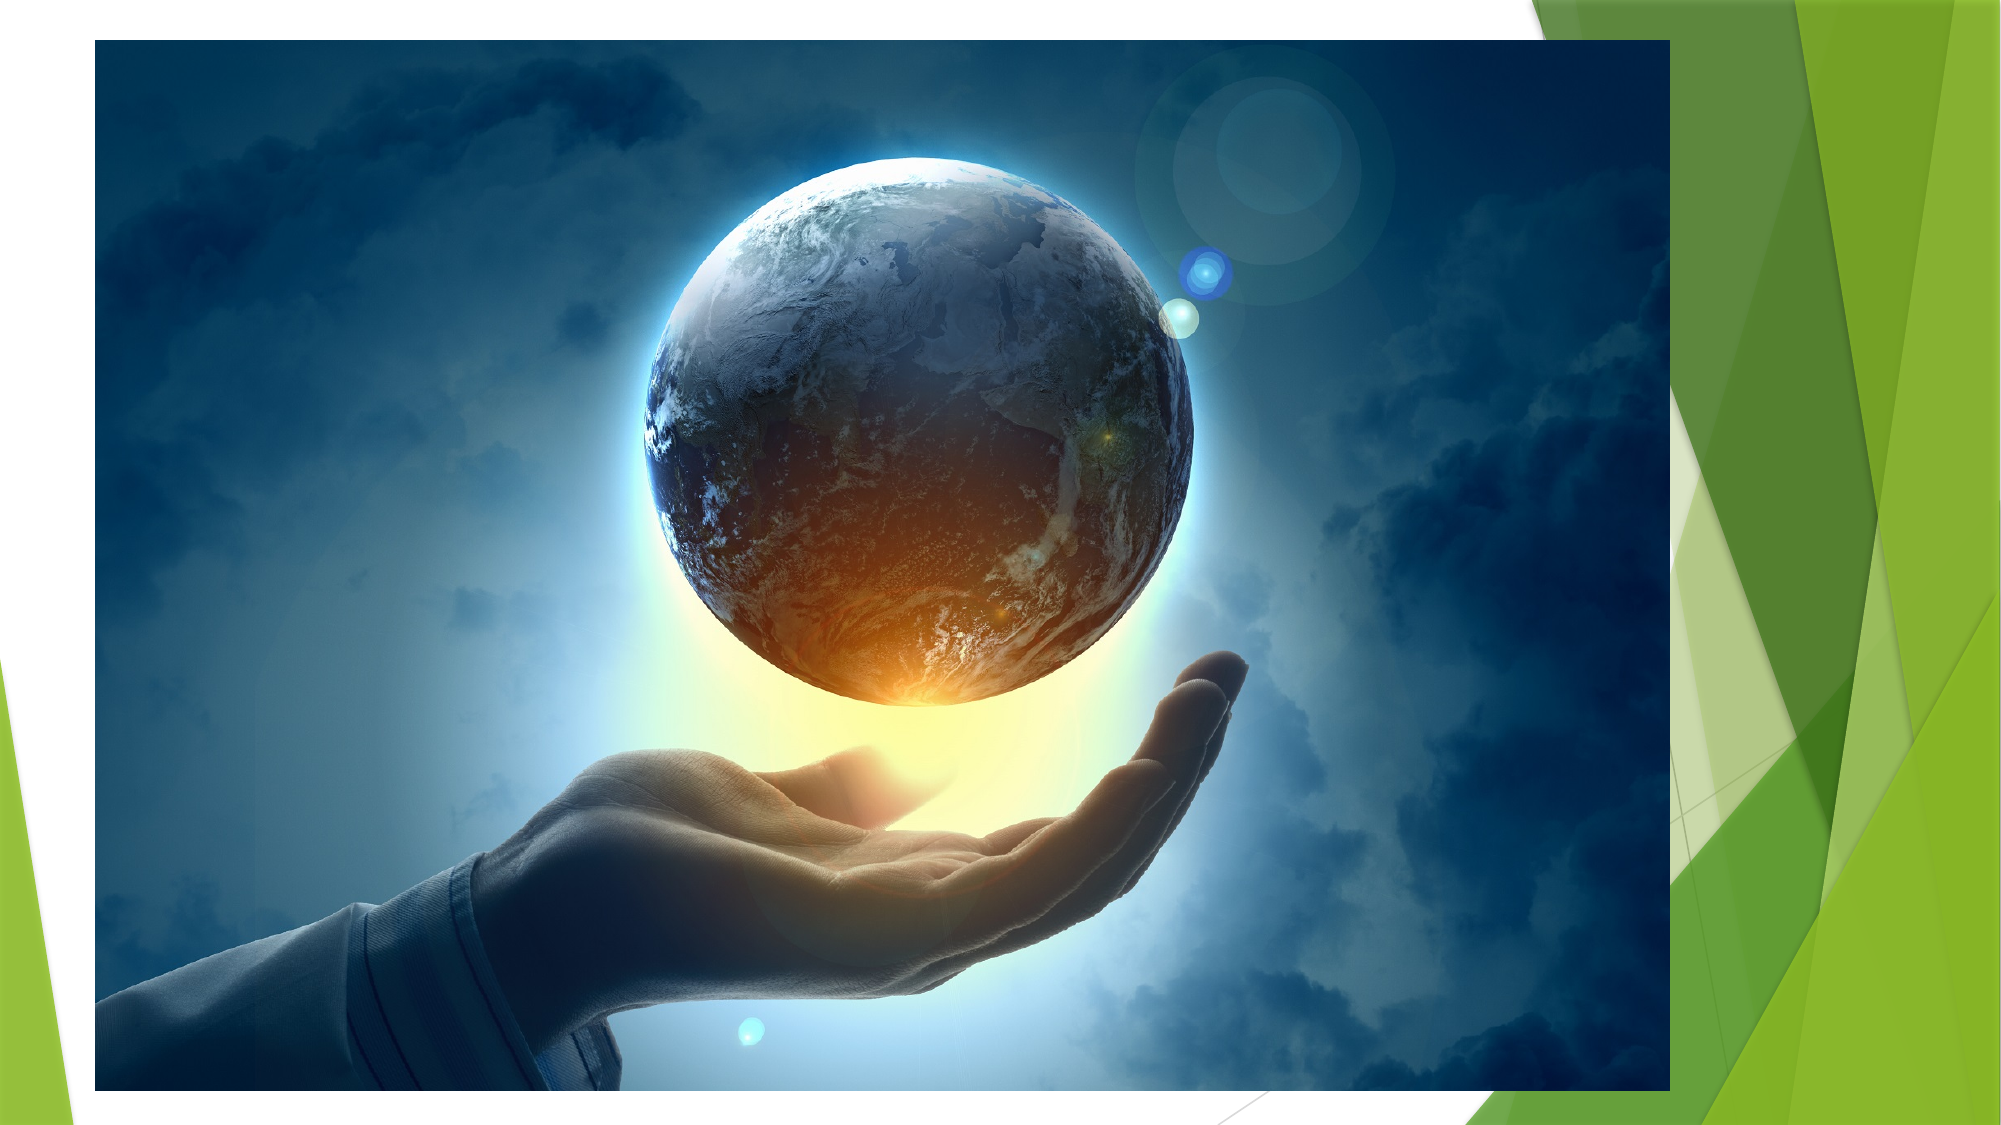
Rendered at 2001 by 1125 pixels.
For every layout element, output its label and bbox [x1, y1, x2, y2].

list [94, 39, 1671, 1091]
